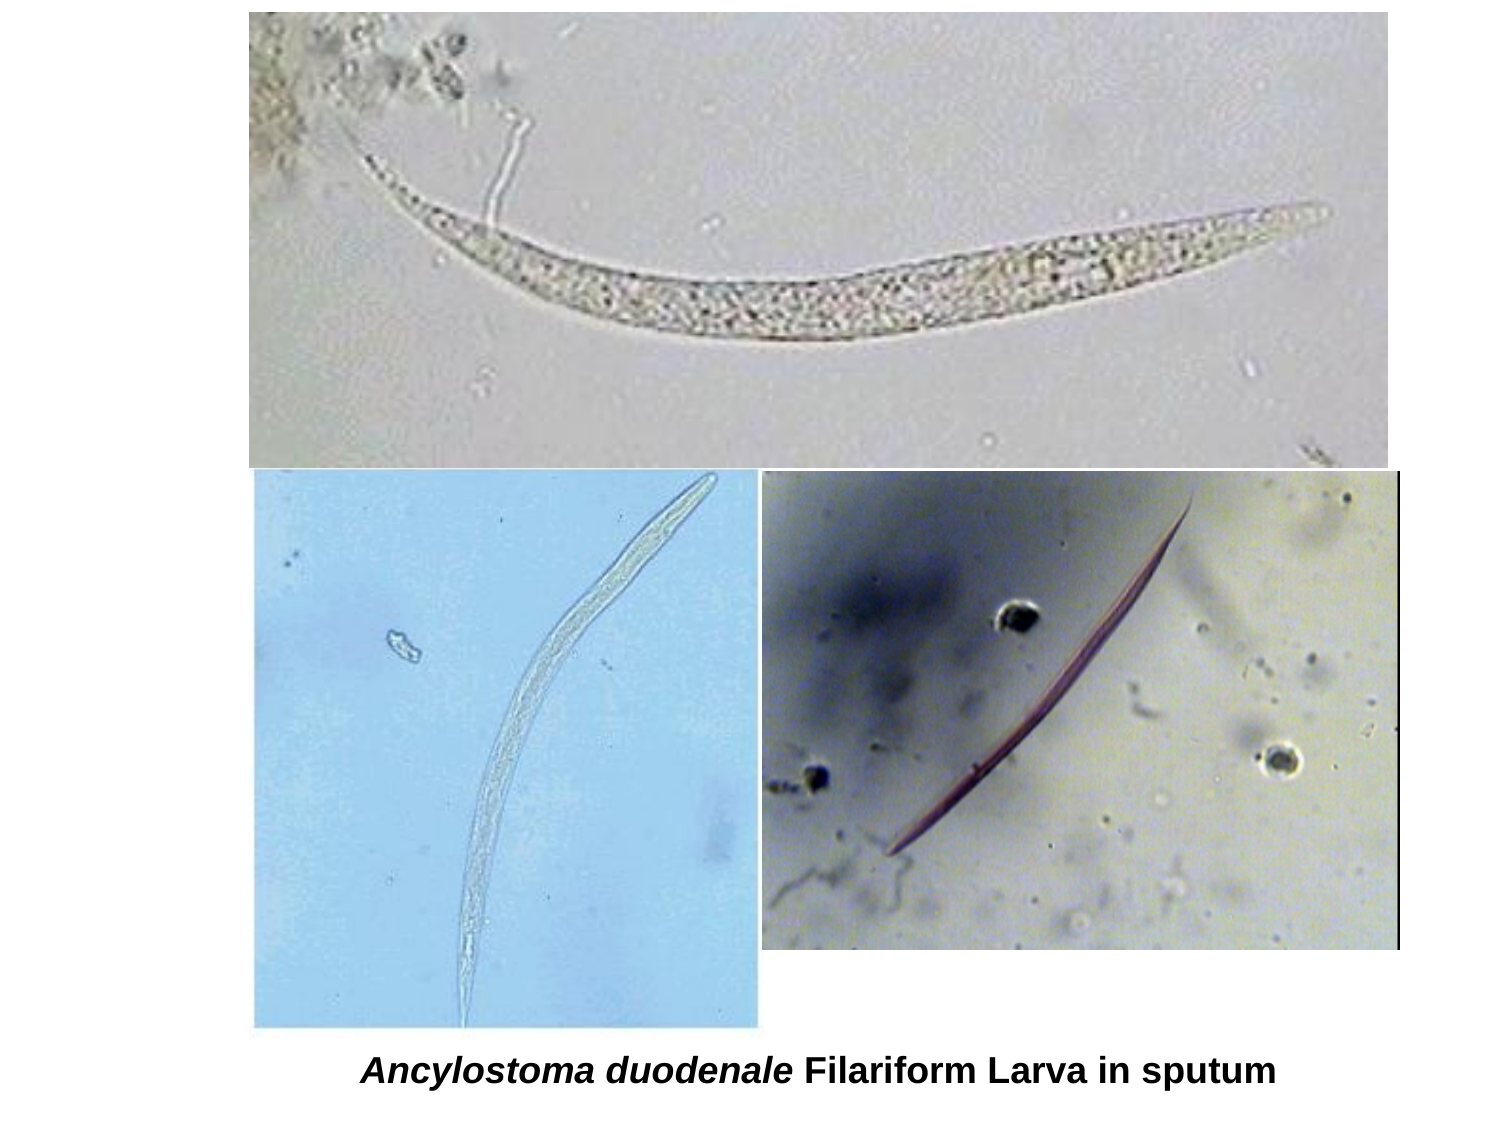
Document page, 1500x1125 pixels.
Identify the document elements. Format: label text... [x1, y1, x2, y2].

text_box Ancylostoma duodenale Filariform Larva in sputum [587, 1037, 1050, 1100]
picture [249, 12, 1401, 1038]
